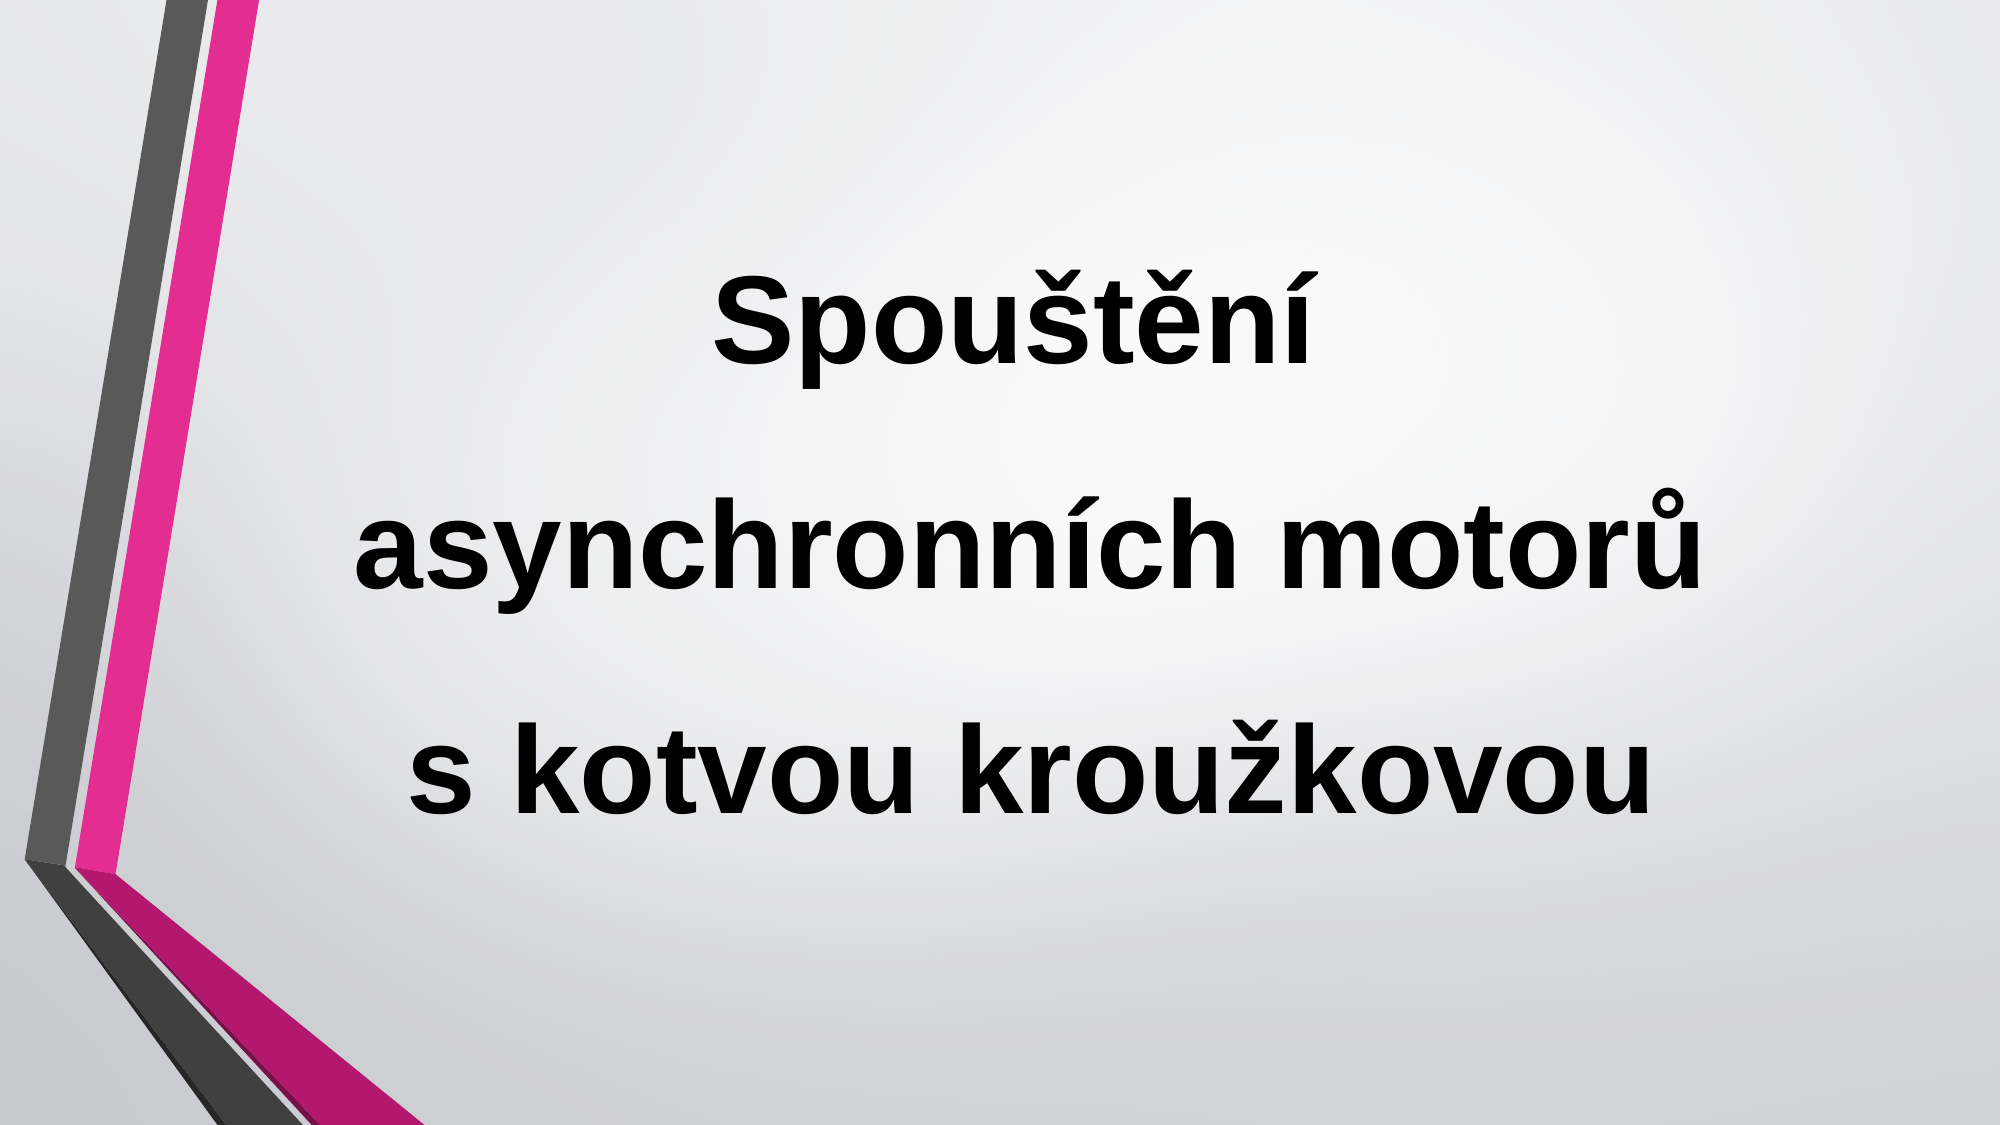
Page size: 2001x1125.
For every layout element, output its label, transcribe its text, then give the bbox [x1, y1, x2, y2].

title Spouštění asynchronních motorů s kotvou kroužkovou [168, 392, 1894, 610]
